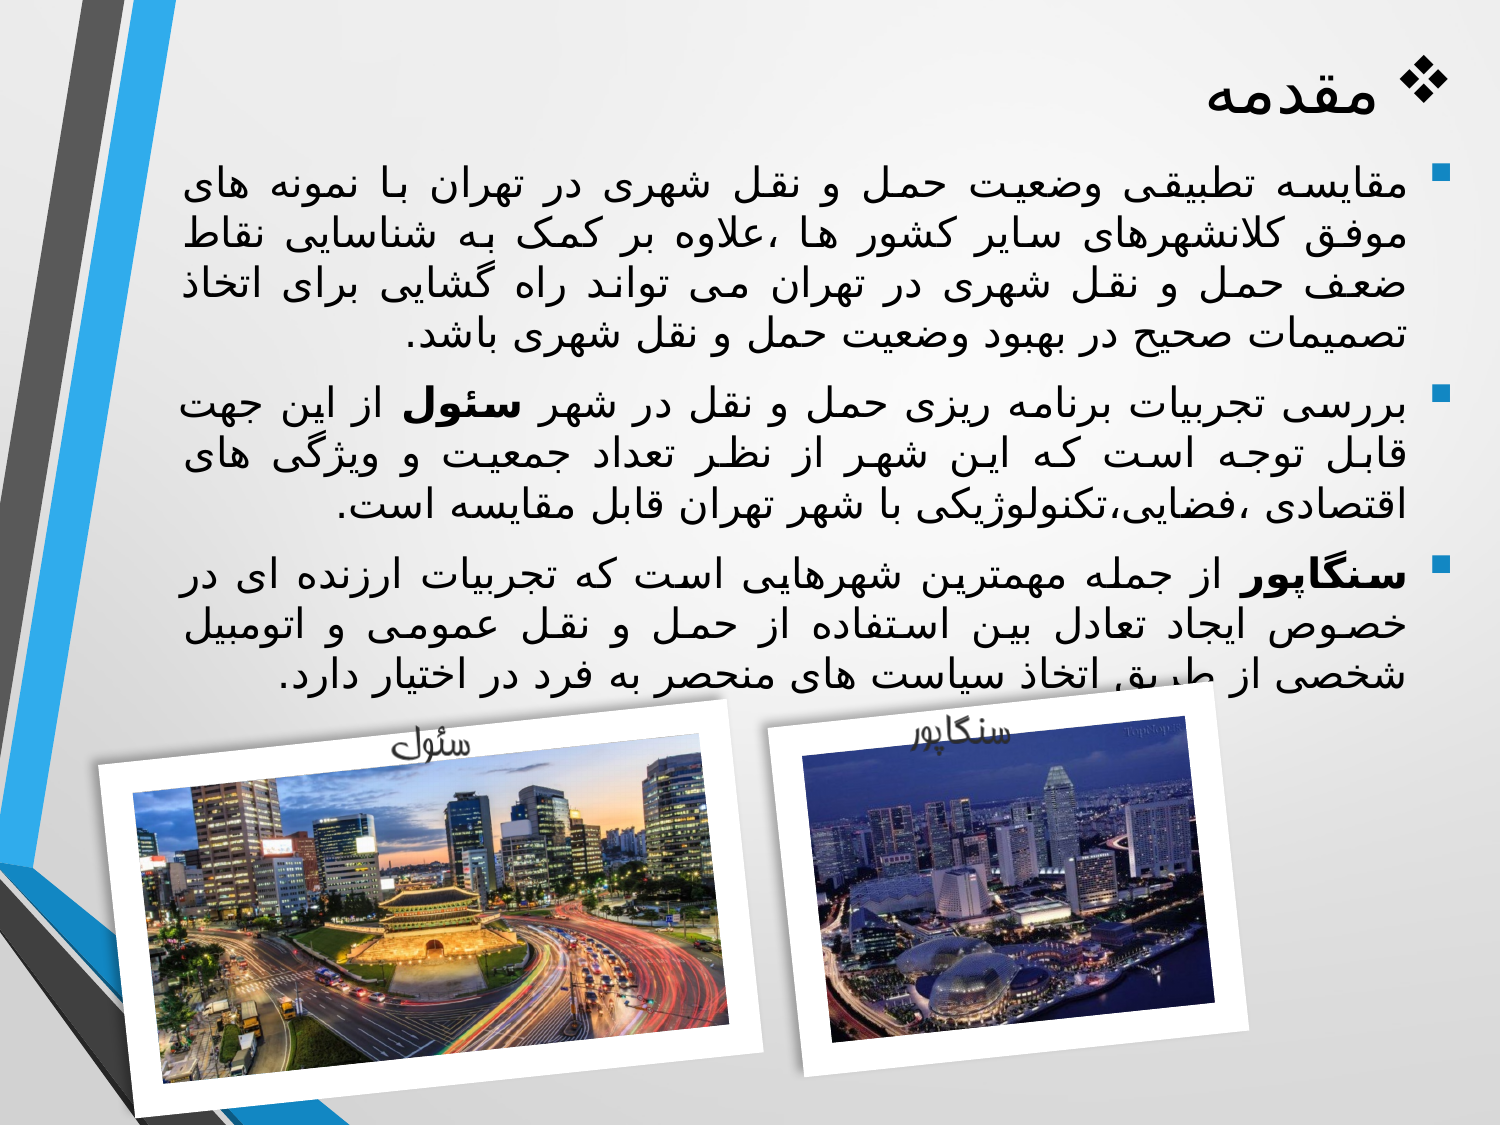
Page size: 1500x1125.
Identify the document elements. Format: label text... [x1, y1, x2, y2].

picture [803, 686, 1214, 1042]
picture [133, 699, 729, 1083]
list مقایسه تطبیقی وضعیت حمل و نقل شهری در تهران با نمونه های موفق کلانشهرهای سایر کشور ها ،علاوه بر کمک به شناسایی نقاط ضعف حمل و نقل شهری در تهران می تواند راه گشایی برای اتخاذ تصمیمات صحیح در بهبود وضعیت حمل و نقل شهری باشد. بررسی تجربیات برنامه ریزی حمل و نقل در شهر سئول از این جهت قابل توجه است که این شهر از نظر تعداد جمعیت و ویژگی های اقتصادی ،فضایی،تکنولوژیکی با شهر تهران قابل مقایسه است. سنگاپور از جمله مهمترین شهرهایی است که تجربیات ارزنده ای در خصوص ایجاد تعادل بین استفاده از حمل و نقل عمومی و اتومبیل شخصی از طریق اتخاذ سیاست های منحصر به فرد در اختیار دارد. [161, 0, 1471, 905]
